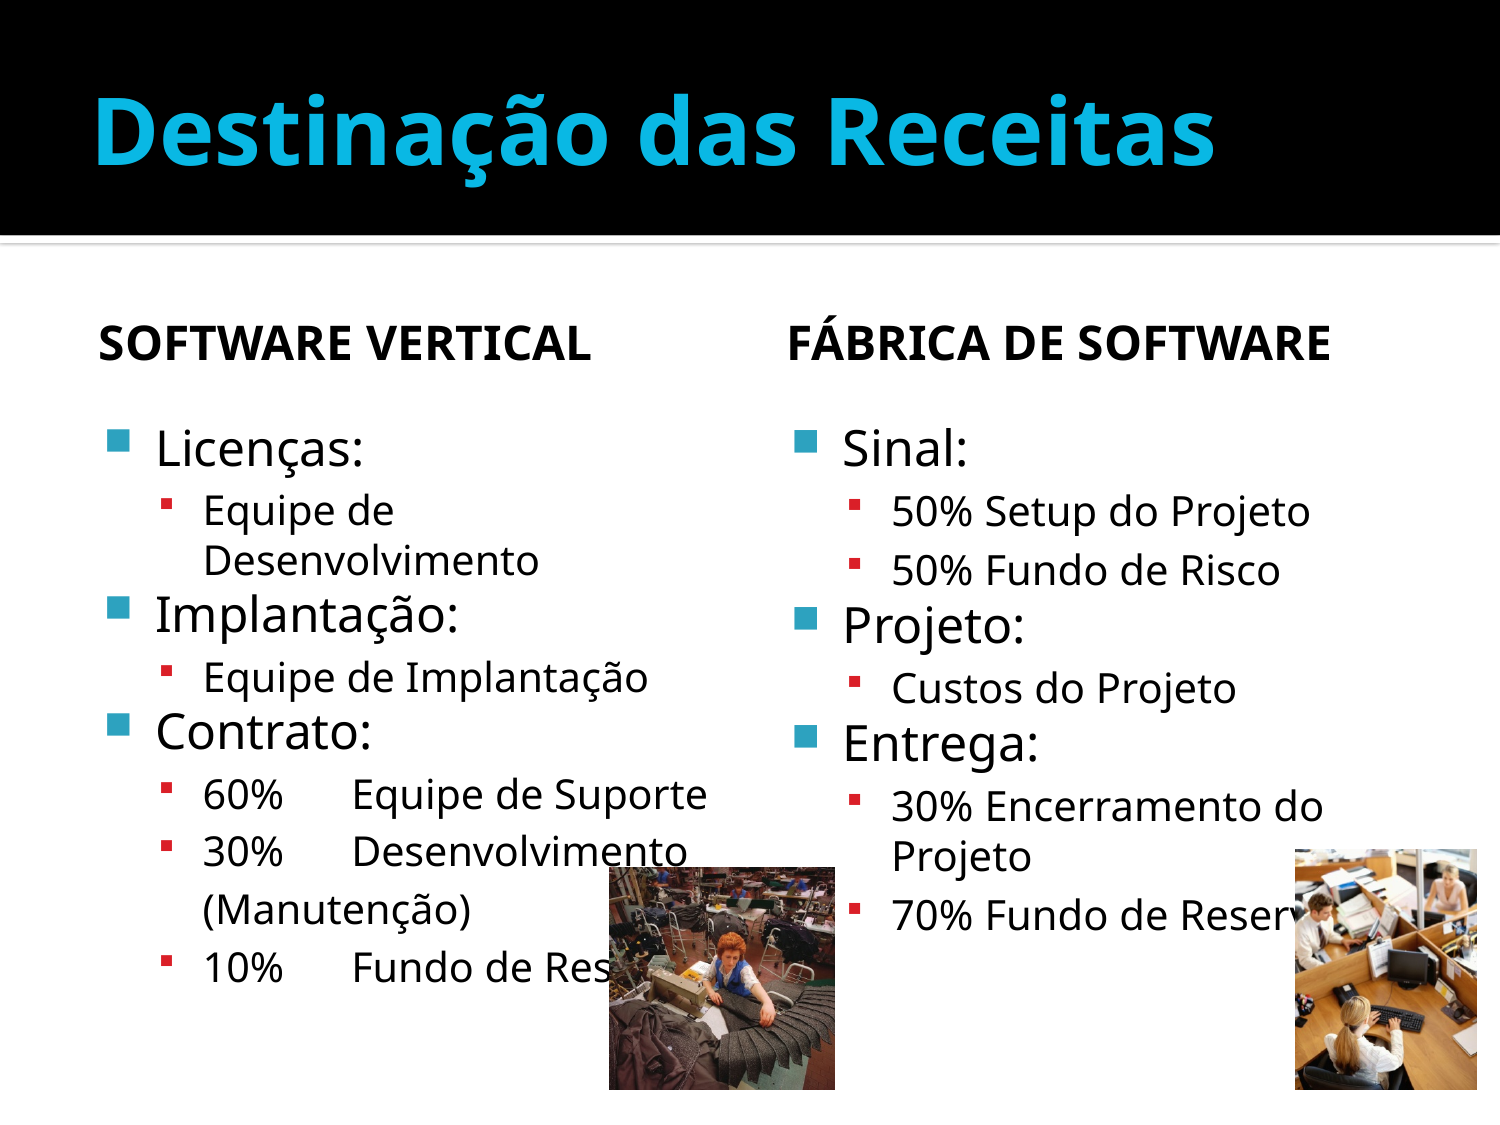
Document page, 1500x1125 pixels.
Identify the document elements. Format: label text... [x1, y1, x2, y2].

list Sinal: 50% Setup do Projeto 50% Fundo de Risco Projeto: Custos do Projeto Entrega: 30% Encerramento do Projeto 70% Fundo de Reserva [761, 401, 1425, 1050]
picture [1295, 849, 1477, 1090]
picture [609, 867, 835, 1090]
list Fábrica de software [761, 278, 1425, 396]
list Licenças: Equipe de Desenvolvimento Implantação: Equipe de Implantação Contrato: 60% Equipe de Suporte 30% Desenvolvimento (Manutenção) 10% Fundo de Reserva [75, 401, 738, 1050]
title Destinação das Receitas [75, 24, 1425, 231]
list SOFTWARE VERTICAL [75, 278, 738, 396]
